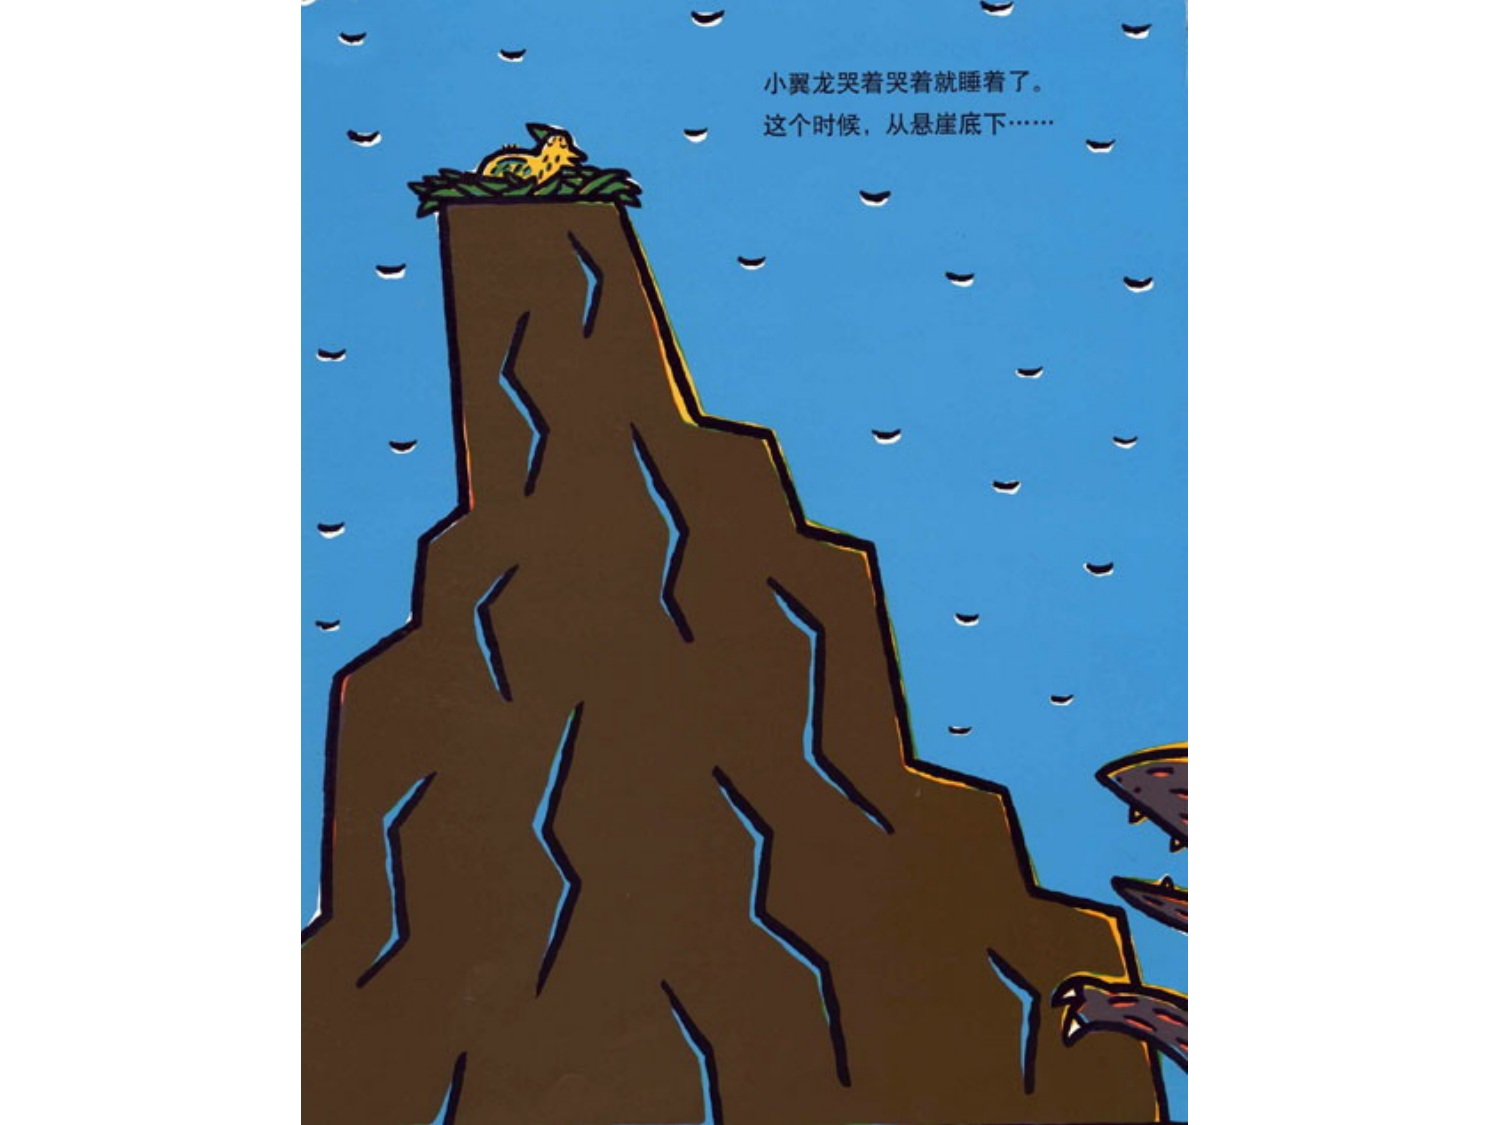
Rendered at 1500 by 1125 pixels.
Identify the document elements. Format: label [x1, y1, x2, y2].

picture [300, 0, 1188, 1125]
